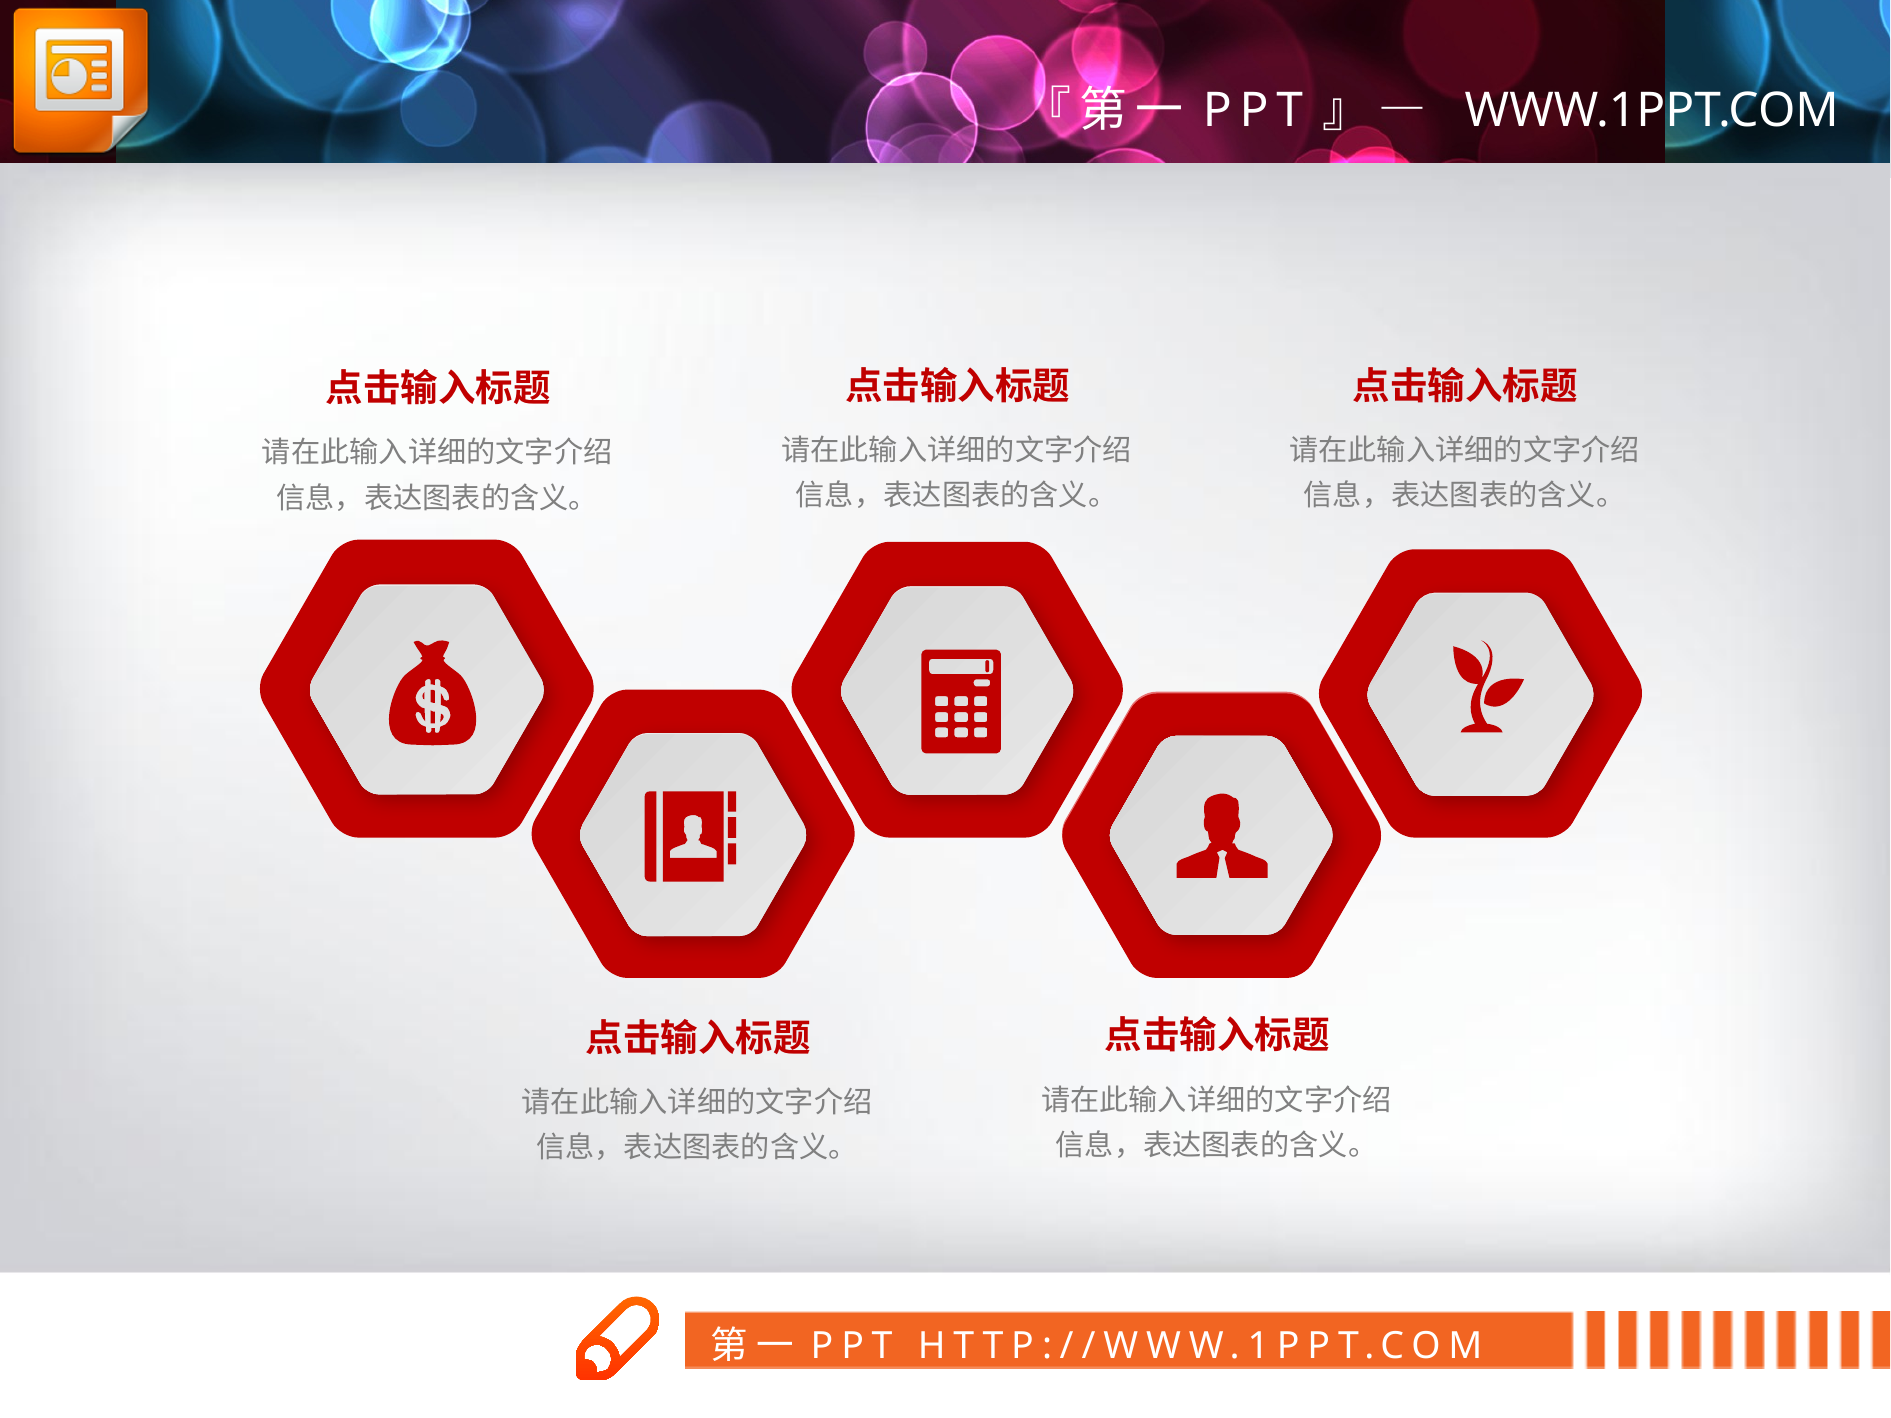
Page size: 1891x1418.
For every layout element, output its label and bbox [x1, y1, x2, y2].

text_box [1060, 691, 1383, 979]
text_box [921, 649, 1002, 754]
text_box [236, 356, 639, 520]
text_box [495, 1005, 899, 1170]
text_box [259, 539, 594, 838]
text_box [1318, 548, 1643, 838]
text_box [1263, 354, 1666, 518]
text_box [531, 689, 855, 979]
picture [685, 1311, 1891, 1369]
text_box [644, 791, 737, 882]
text_box [1015, 1003, 1418, 1168]
text_box [791, 541, 1124, 838]
text_box [755, 354, 1158, 518]
picture [0, 0, 1891, 1275]
